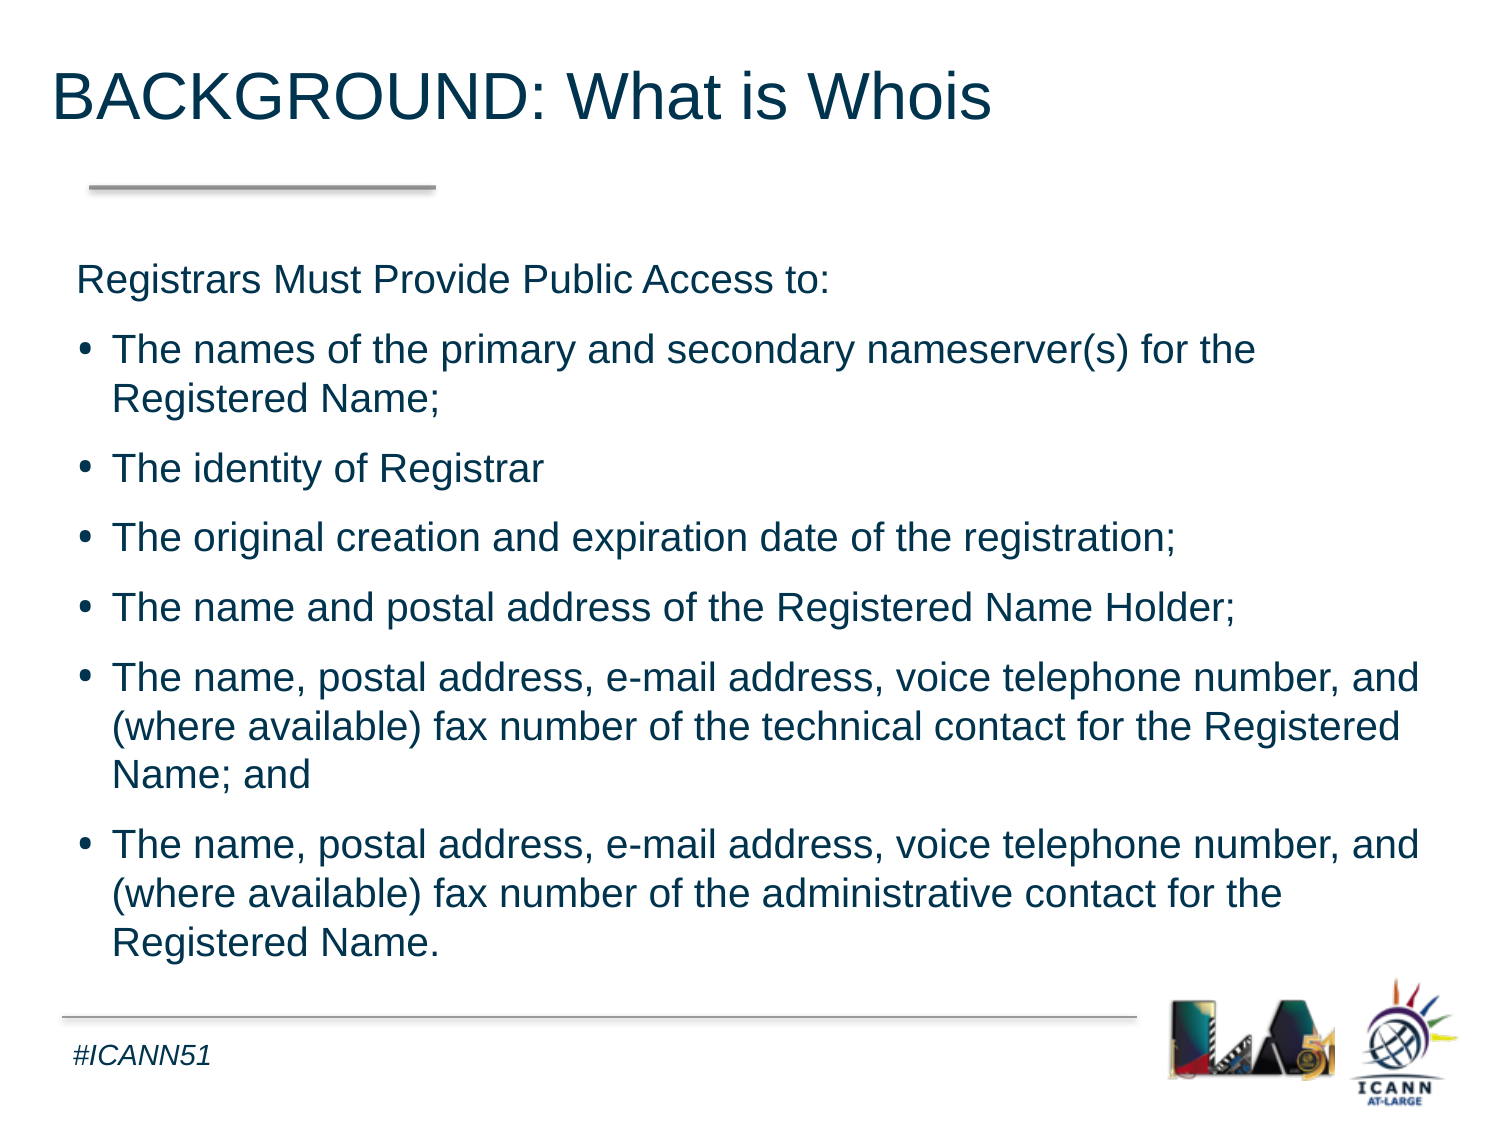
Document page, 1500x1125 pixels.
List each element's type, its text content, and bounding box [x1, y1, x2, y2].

list BACKGROUND: What is Whois [23, 50, 1450, 150]
list Registrars Must Provide Public Access to: The names of the primary and secondary nameserver(s) for the Registered Name; The identity of Registrar The original creation and expiration date of the registration; The name and postal address of the Registered Name Holder; The name, postal address, e-mail address, voice telephone number, and (where available) fax number of the technical contact for the Registered Name; and The name, postal address, e-mail address, voice telephone number, and (where available) fax number of the administrative contact for the Registered Name. [50, 249, 1450, 969]
picture [1167, 974, 1462, 1110]
